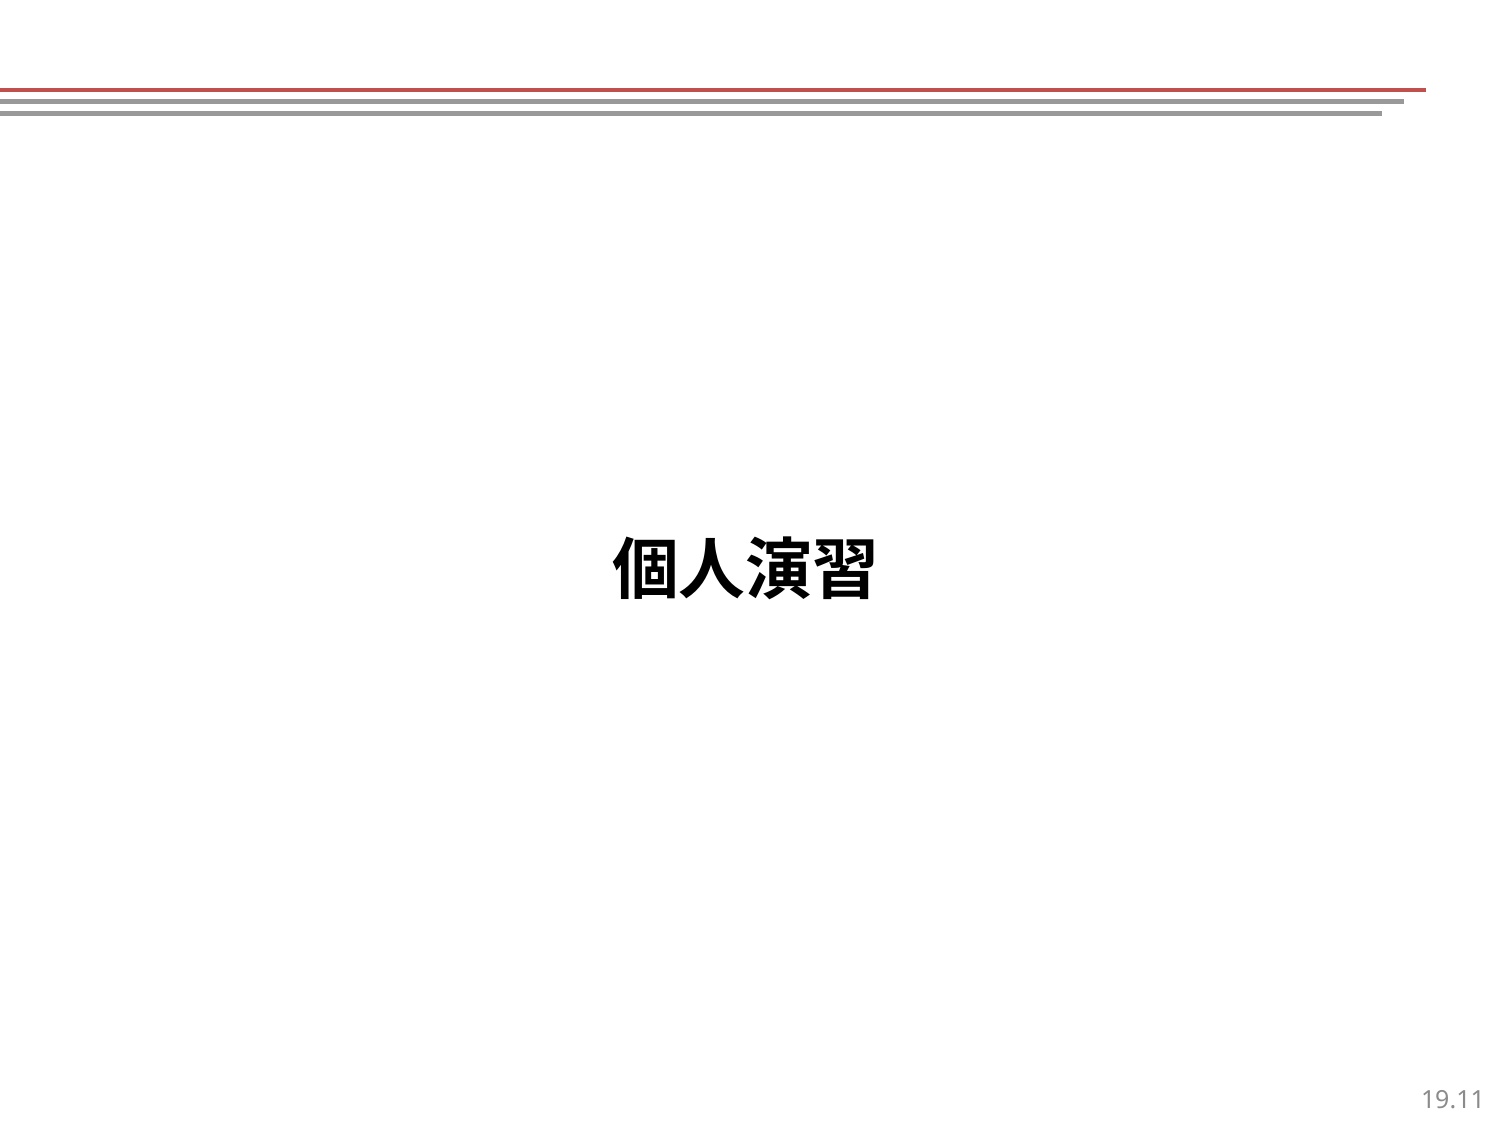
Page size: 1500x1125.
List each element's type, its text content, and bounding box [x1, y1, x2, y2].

text_box 個人演習 [27, 517, 1464, 616]
slide_number 10 [1381, 1065, 1500, 1125]
